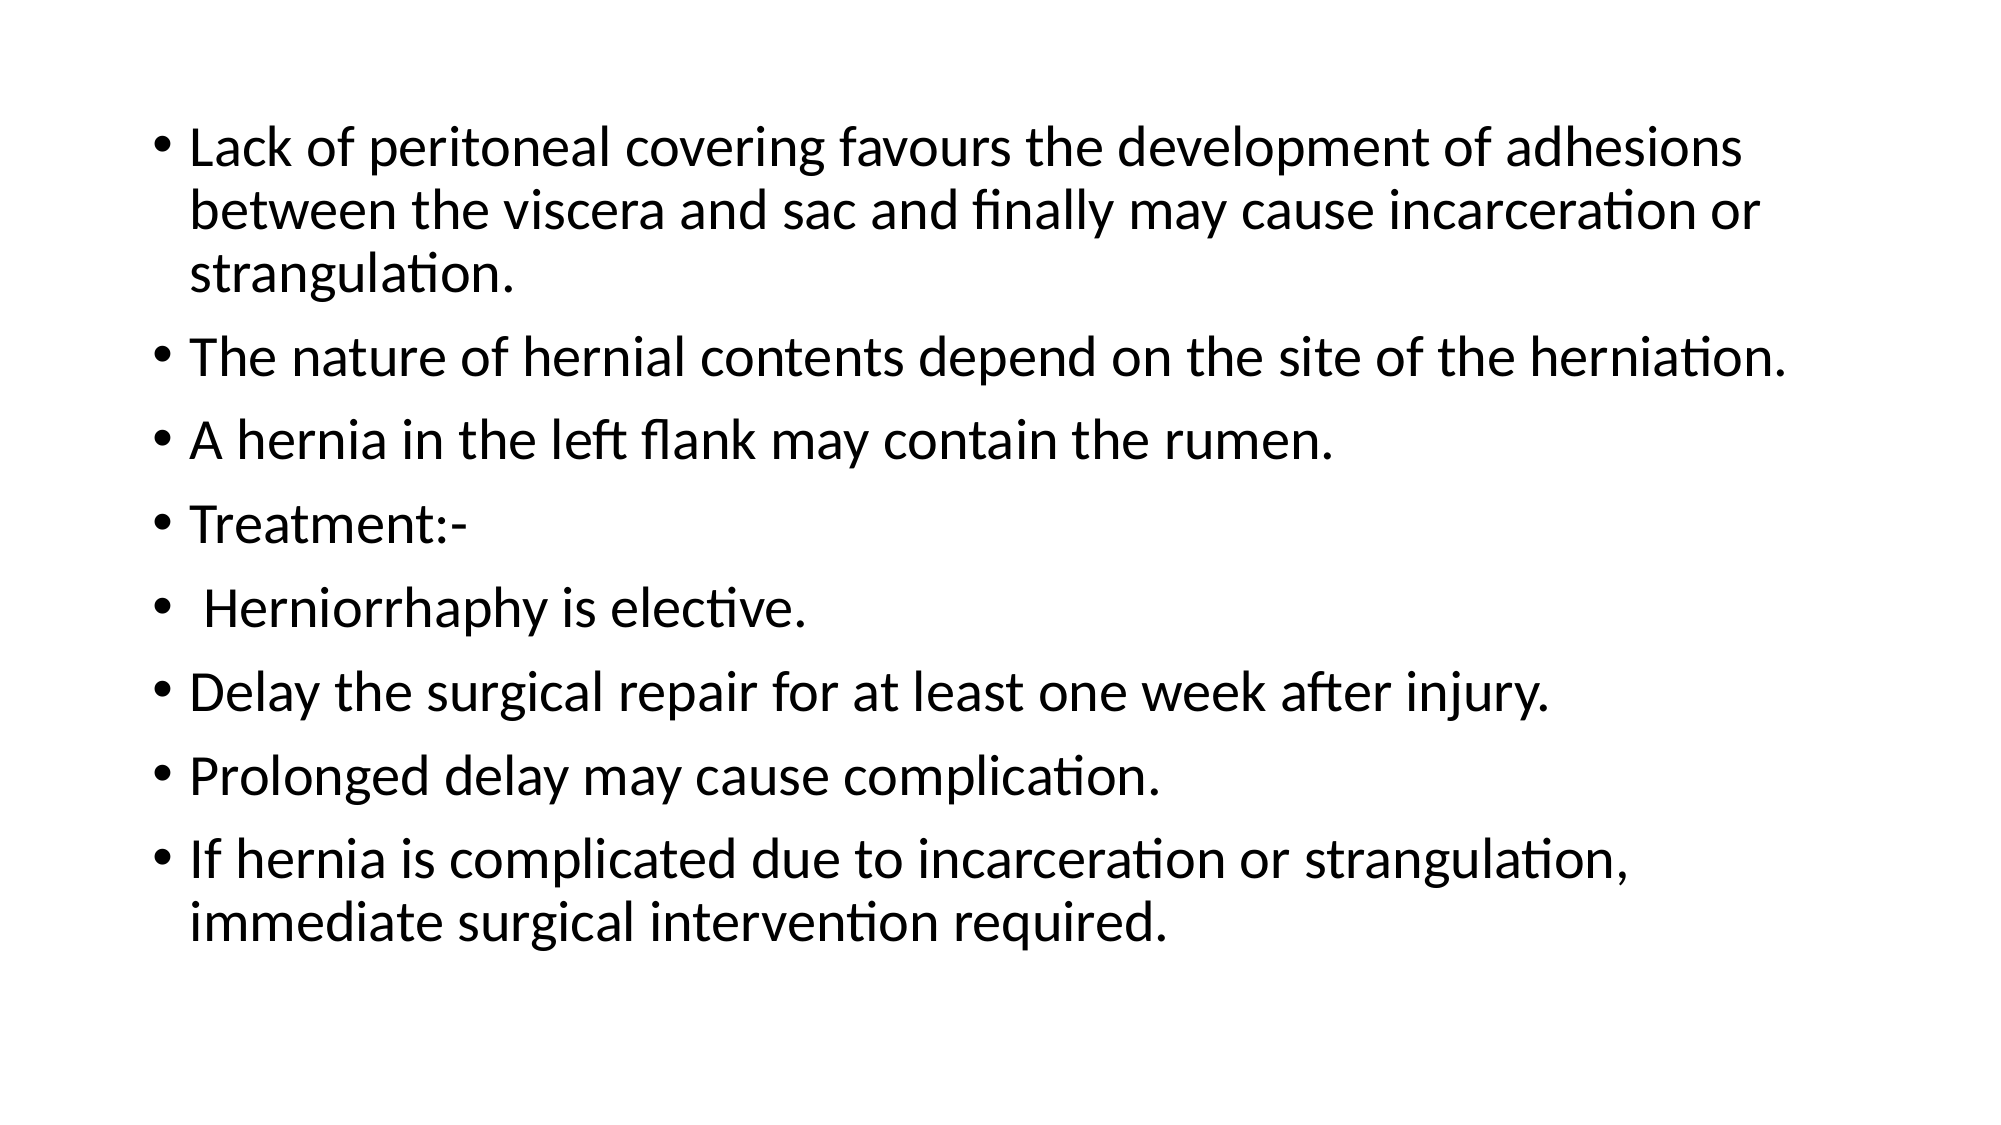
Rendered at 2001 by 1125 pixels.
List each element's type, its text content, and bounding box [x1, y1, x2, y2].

list Lack of peritoneal covering favours the development of adhesions between the viscera and sac and finally may cause incarceration or strangulation. The nature of hernial contents depend on the site of the herniation. A hernia in the left flank may contain the rumen. Treatment:- Herniorrhaphy is elective. Delay the surgical repair for at least one week after injury. Prolonged delay may cause complication. If hernia is complicated due to incarceration or strangulation, immediate surgical intervention required. [137, 108, 1863, 1014]
